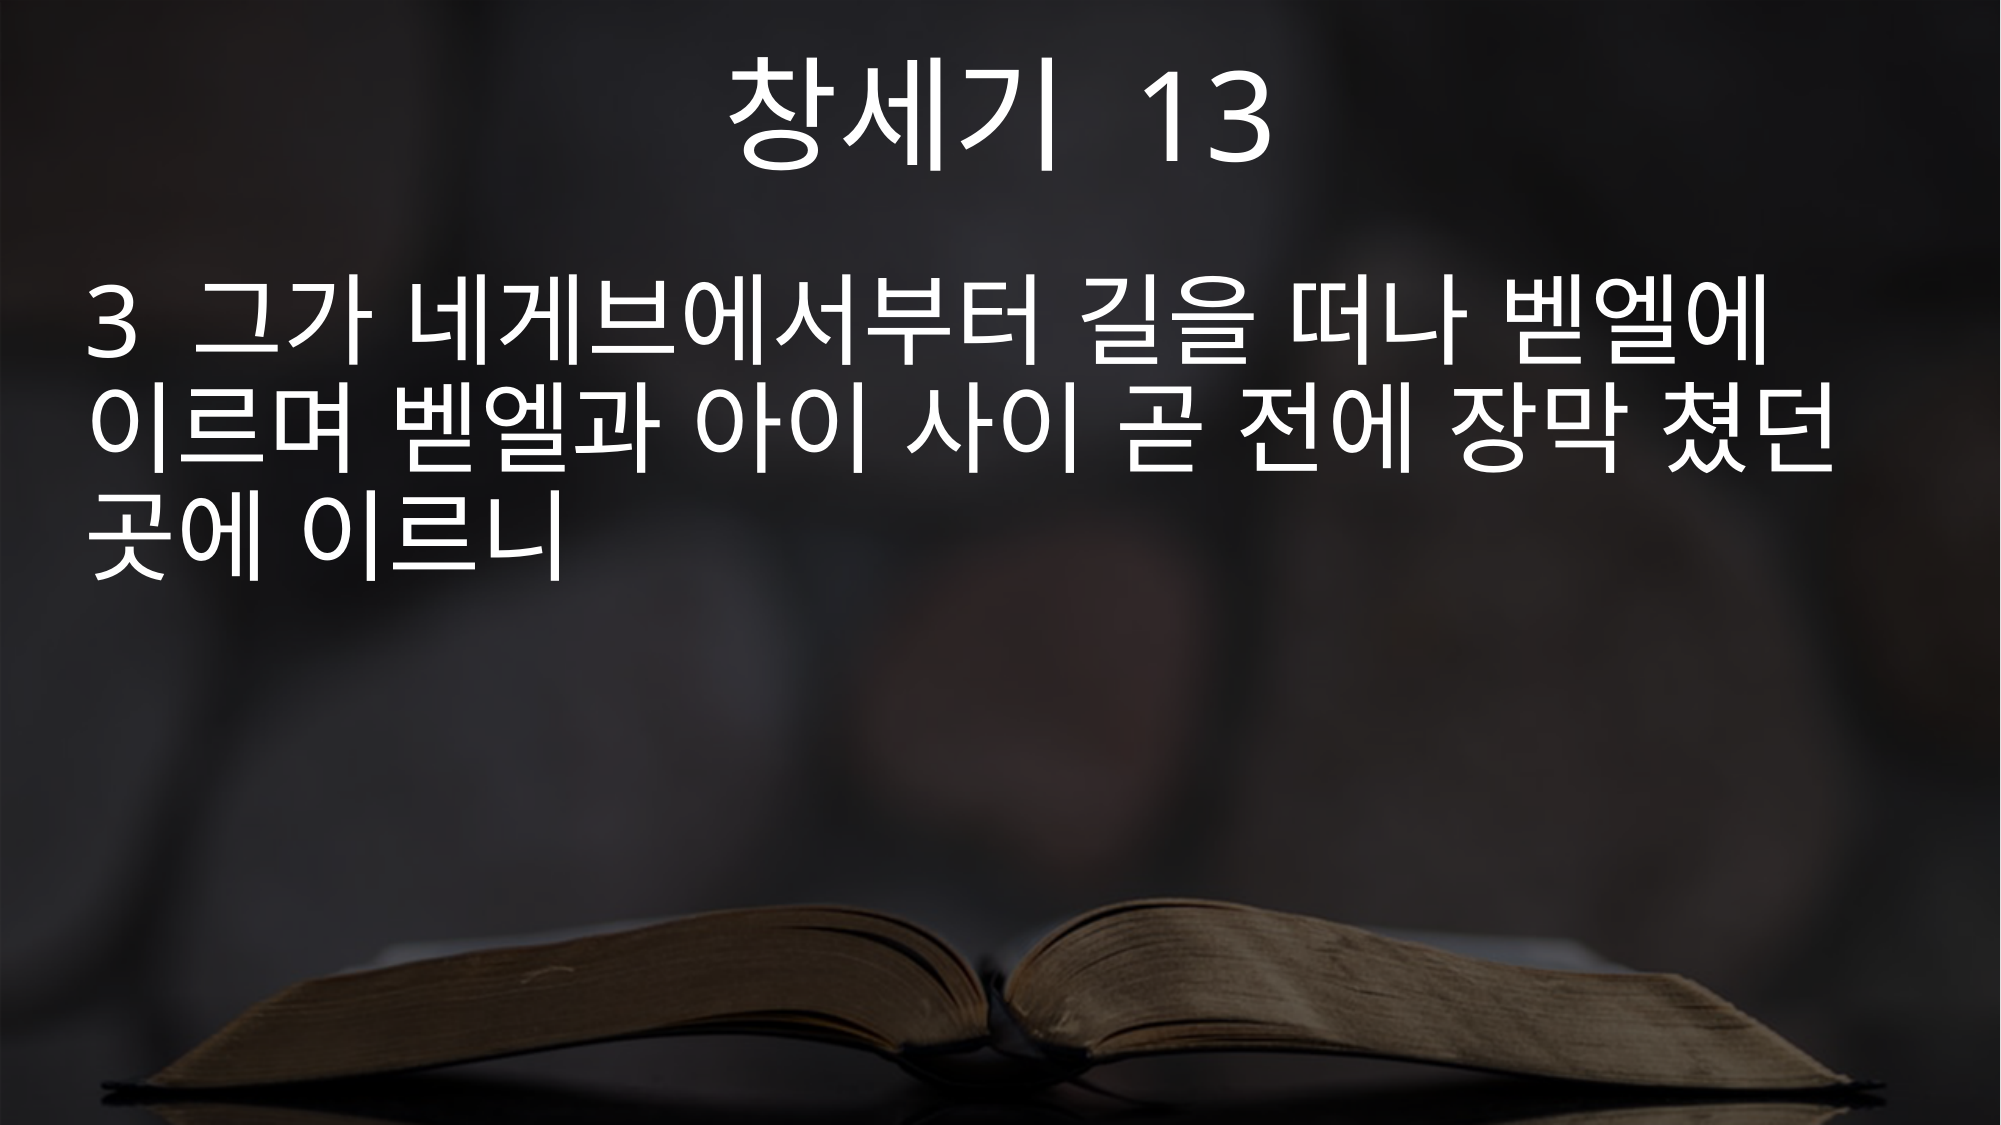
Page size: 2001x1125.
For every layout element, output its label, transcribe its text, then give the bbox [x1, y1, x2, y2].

picture [0, 0, 2001, 1125]
list 3 그가 네게브에서부터 길을 떠나 벧엘에 이르며 벧엘과 아이 사이 곧 전에 장막 쳤던 곳에 이르니 [69, 263, 1953, 423]
footer 창세기 13 [0, 32, 2000, 192]
